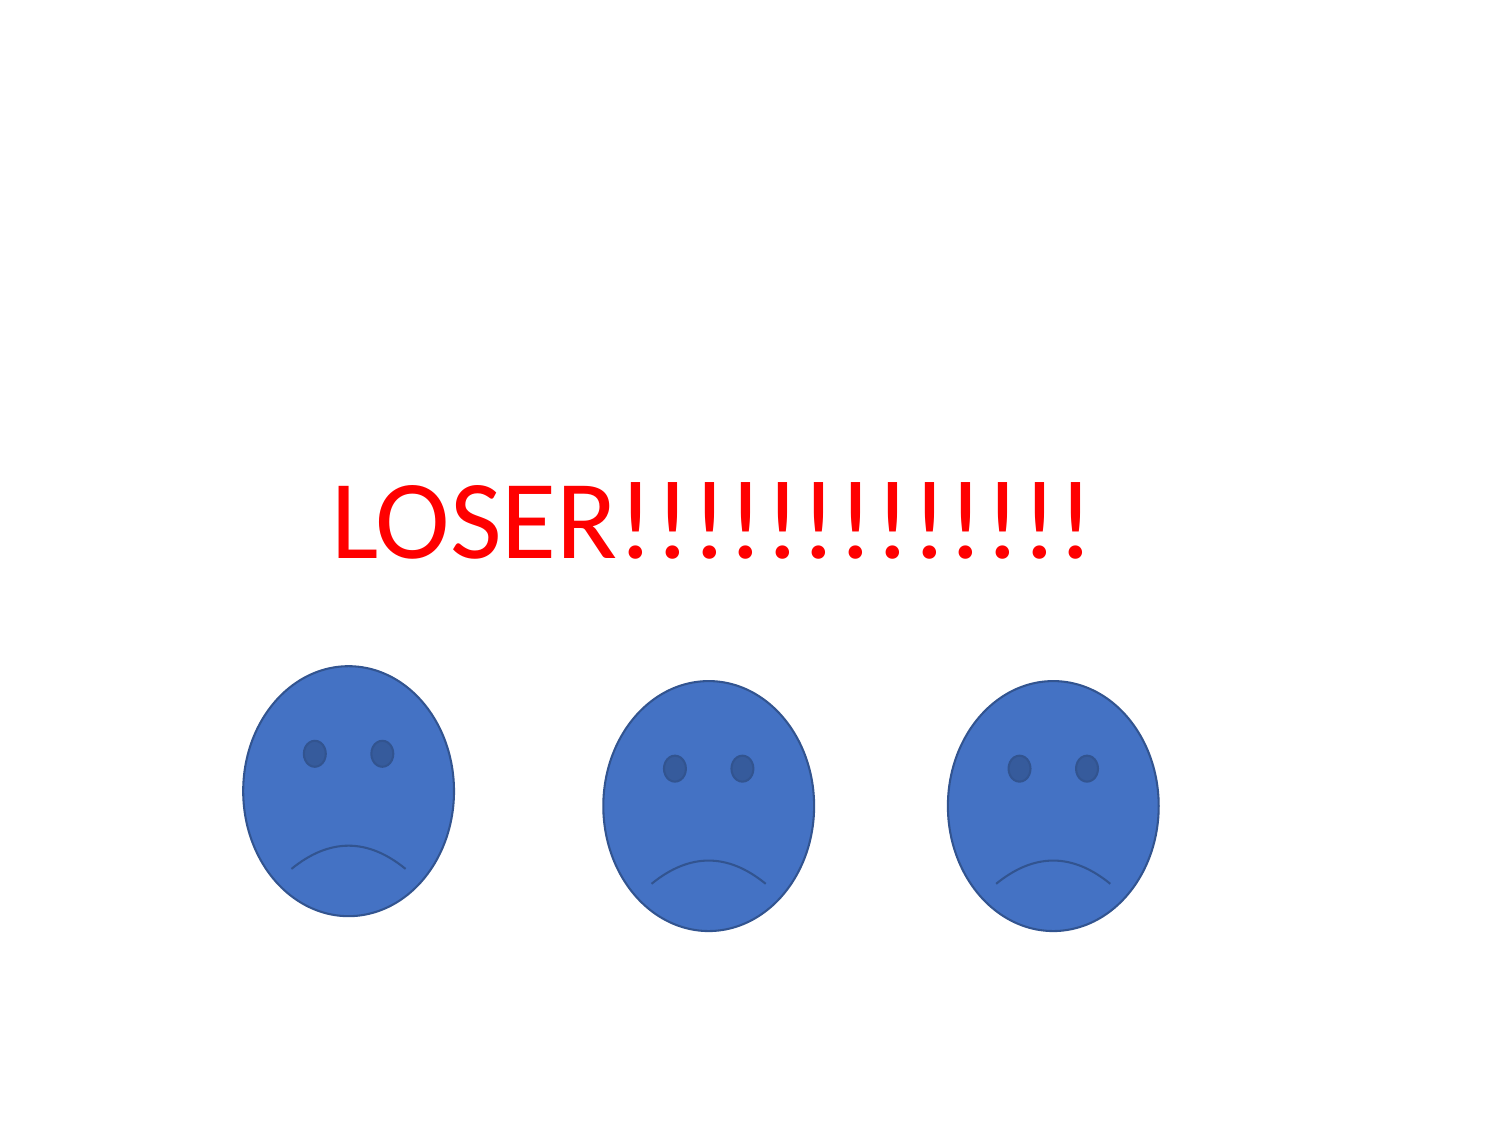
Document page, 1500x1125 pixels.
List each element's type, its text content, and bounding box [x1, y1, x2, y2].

text_box [602, 680, 816, 933]
text_box [946, 680, 1160, 933]
text_box [242, 665, 456, 918]
text_box LOSER!!!!!!!!!!!!! [316, 439, 1253, 589]
